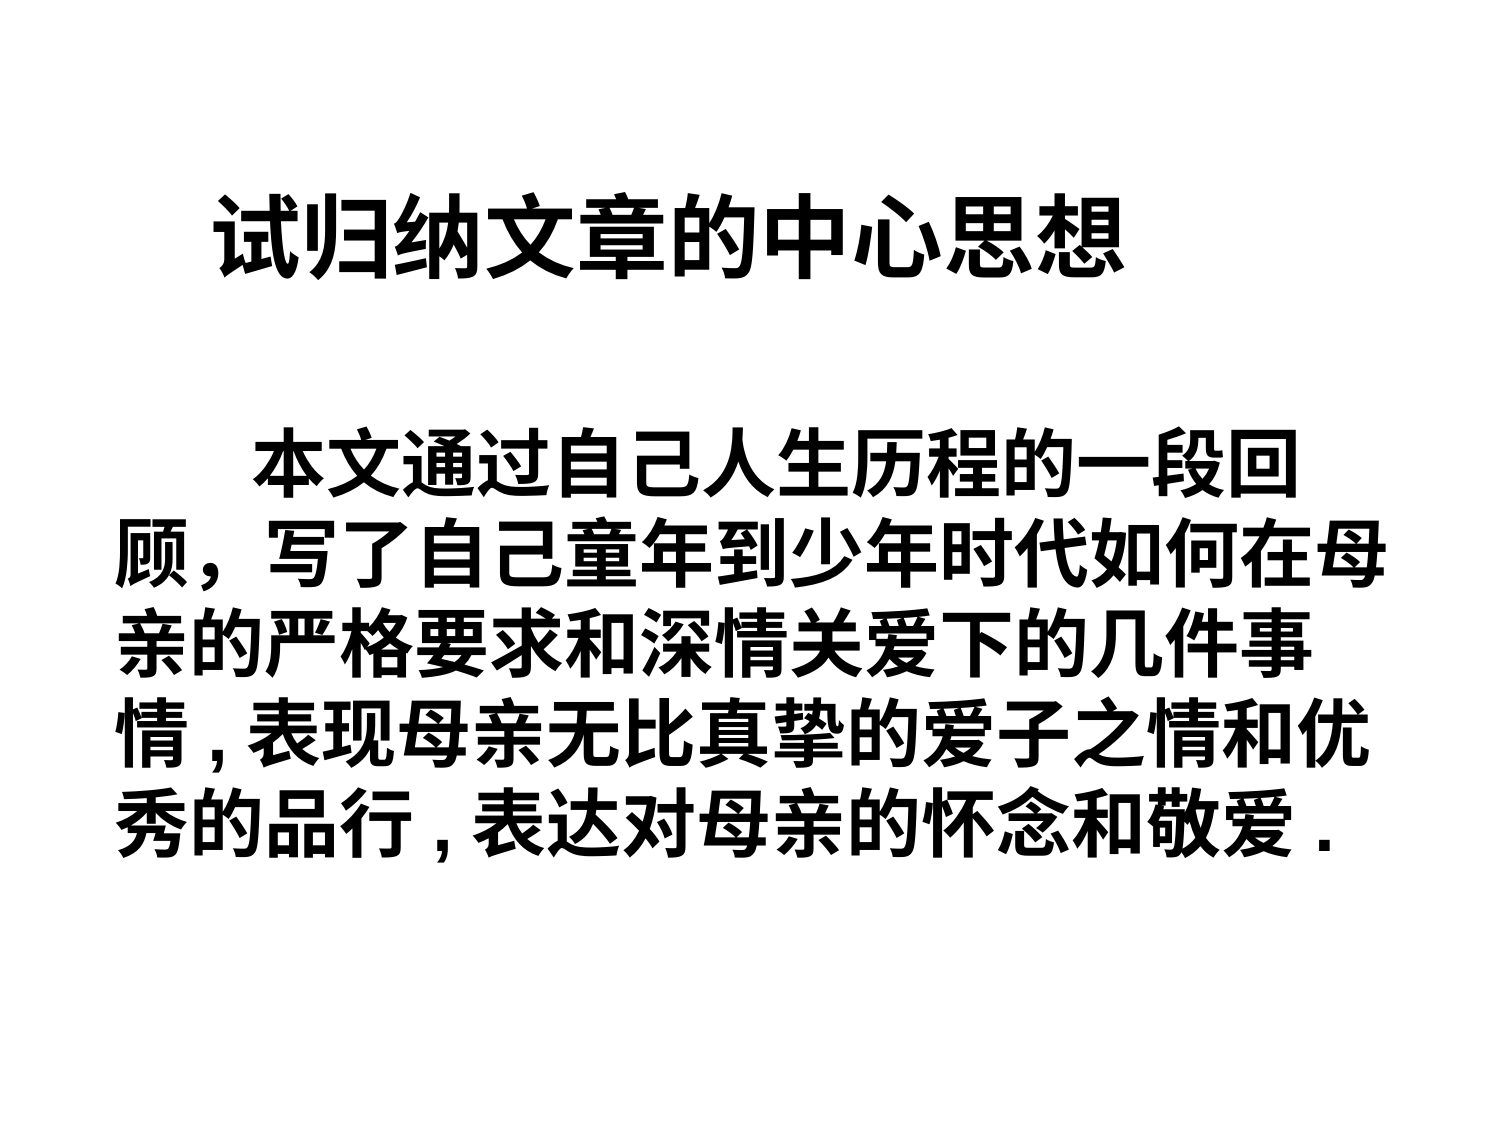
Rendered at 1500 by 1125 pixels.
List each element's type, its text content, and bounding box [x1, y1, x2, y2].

text_box 试归纳文章的中心思想 [194, 172, 1500, 298]
text_box 本文通过自己人生历程的一段回顾，写了自己童年到少年时代如何在母亲的严格要求和深情关爱下的几件事情,表现母亲无比真挚的爱子之情和优秀的品行,表达对母亲的怀念和敬爱. [100, 408, 1418, 874]
